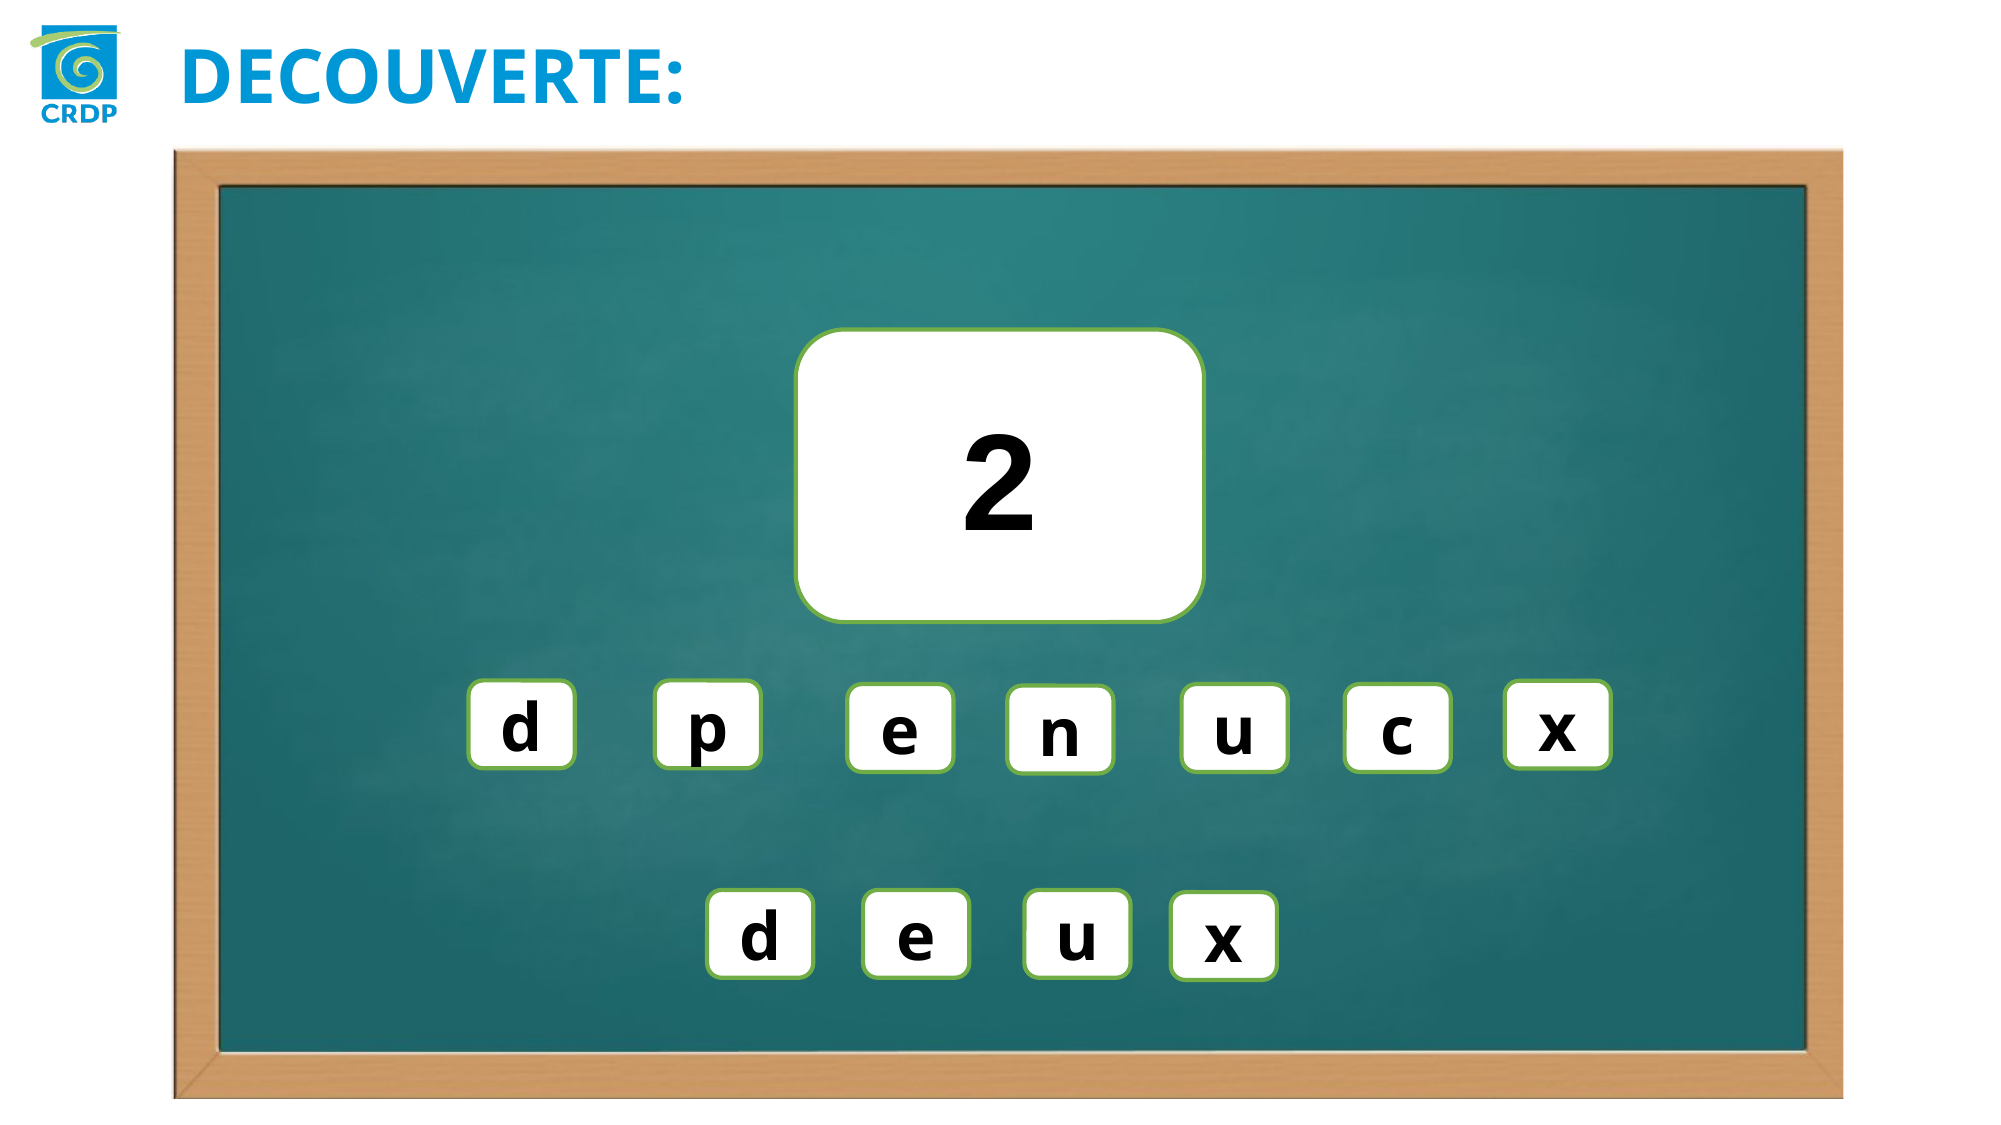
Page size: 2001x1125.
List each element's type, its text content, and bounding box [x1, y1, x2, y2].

picture [170, 145, 1844, 1099]
picture [30, 25, 121, 123]
picture [86, 108, 94, 118]
text_box DECOUVERTE: [163, 35, 1837, 111]
